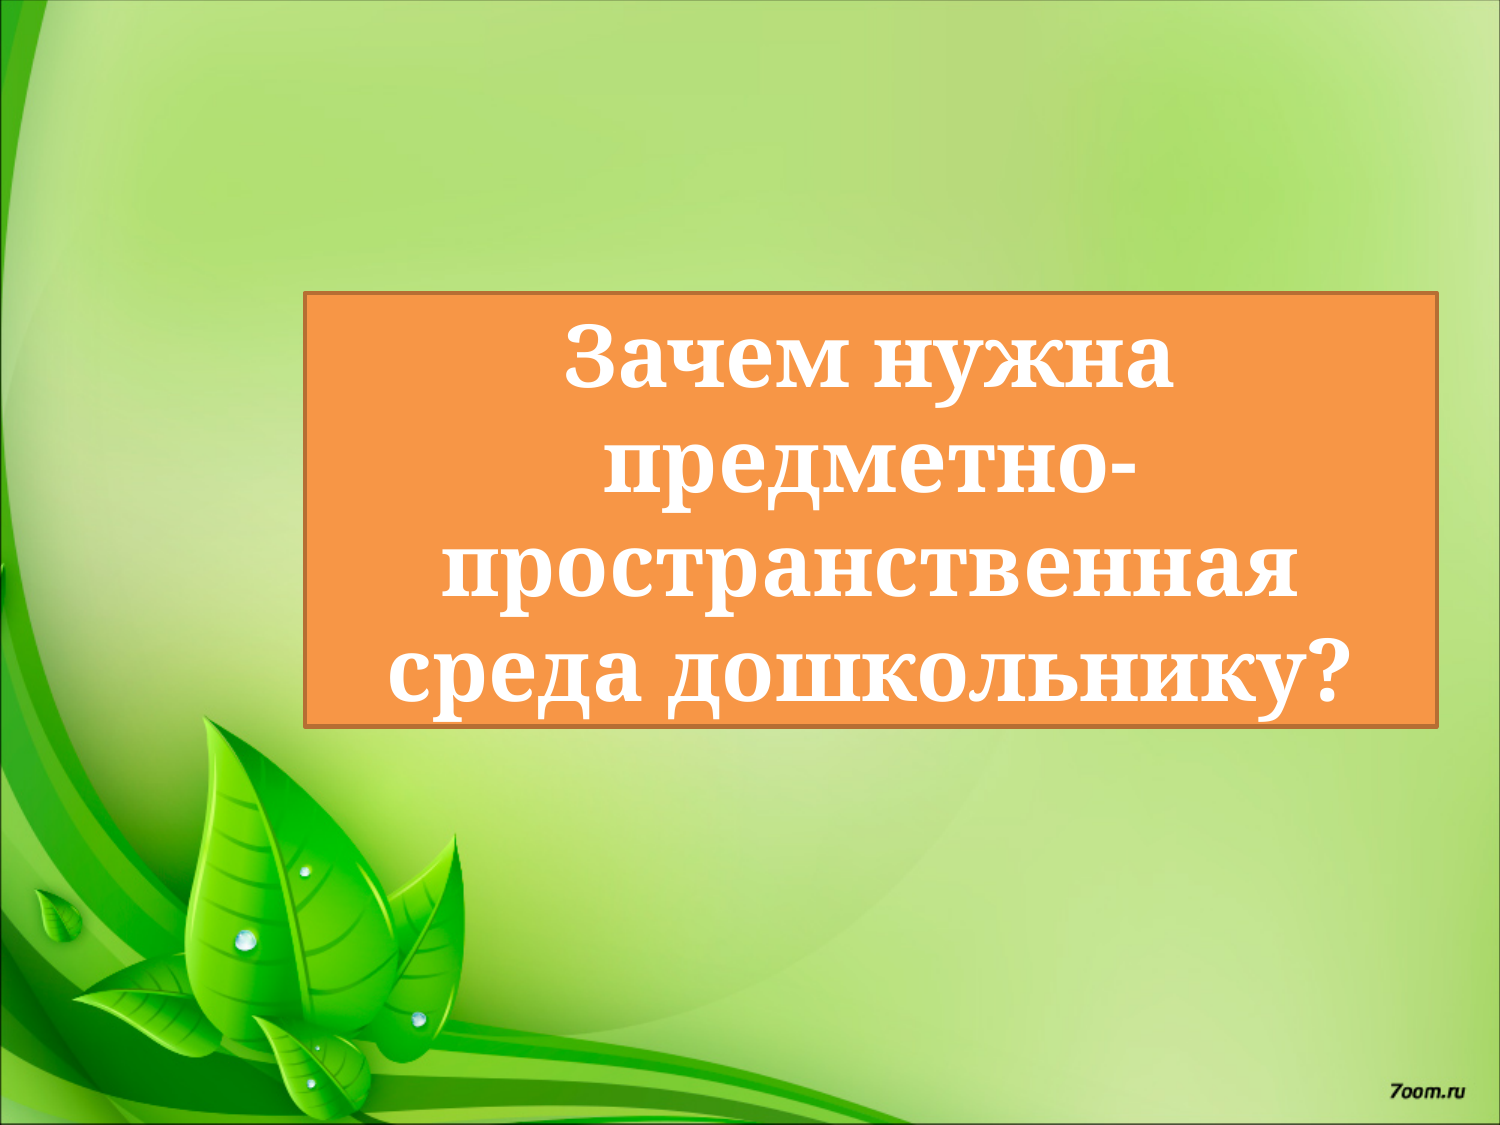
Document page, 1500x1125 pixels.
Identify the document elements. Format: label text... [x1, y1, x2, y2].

picture [0, 0, 1500, 1125]
title Зачем нужна предметно-пространственная среда дошкольнику? [303, 291, 1439, 729]
